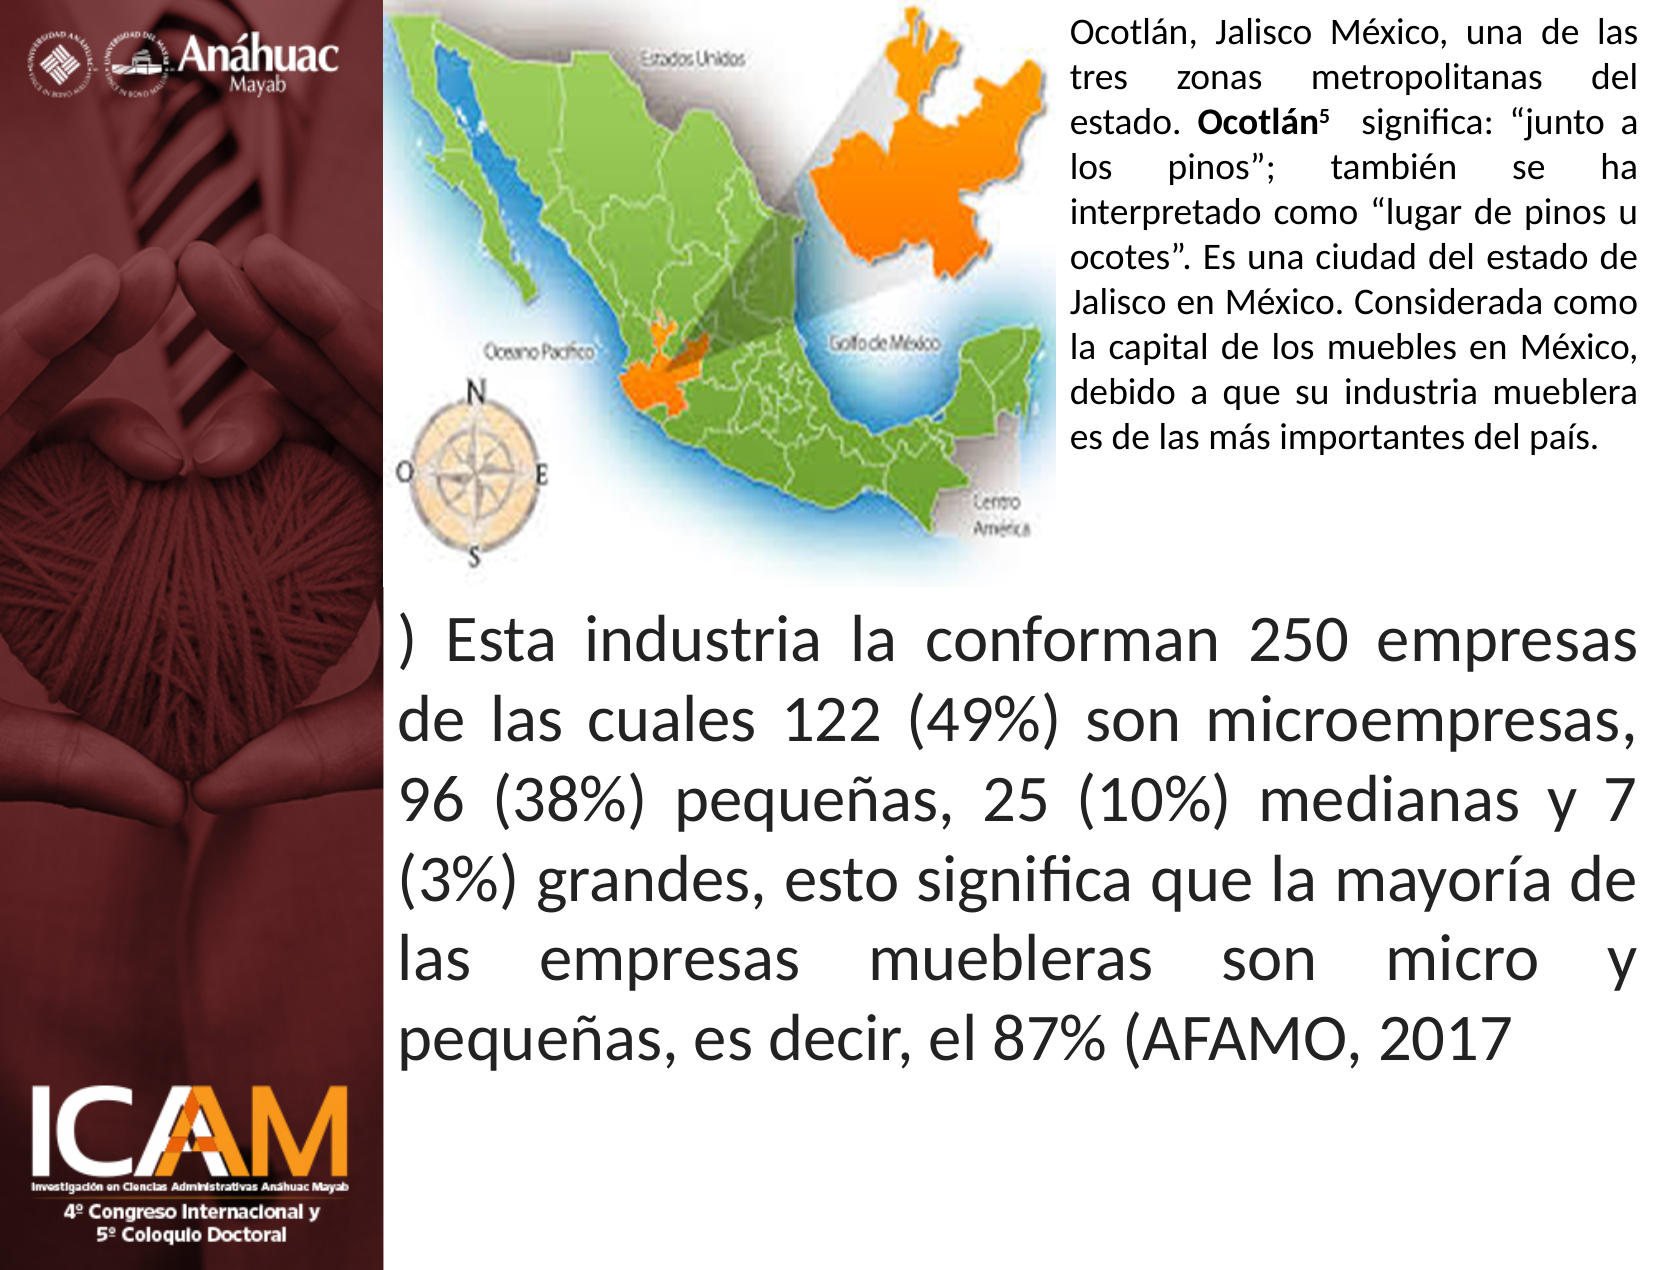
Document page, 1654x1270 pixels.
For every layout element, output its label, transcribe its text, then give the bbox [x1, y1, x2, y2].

text_box ) Esta industria la conforman 250 empresas de las cuales 122 (49%) son microempresas, 96 (38%) pequeñas, 25 (10%) medianas y 7 (3%) grandes, esto significa que la mayoría de las empresas muebleras son micro y pequeñas, es decir, el 87% (AFAMO, 2017 [383, 587, 1654, 1127]
picture [0, 0, 1654, 1270]
text_box Ocotlán, Jalisco México, una de las tres zonas metropolitanas del estado. Ocotlán5 significa: “junto a los pinos”; también se ha interpretado como “lugar de pinos u ocotes”. Es una ciudad del estado de Jalisco en México. Considerada como la capital de los muebles en México, debido a que su industria mueblera es de las más importantes del país. [1056, 0, 1654, 555]
